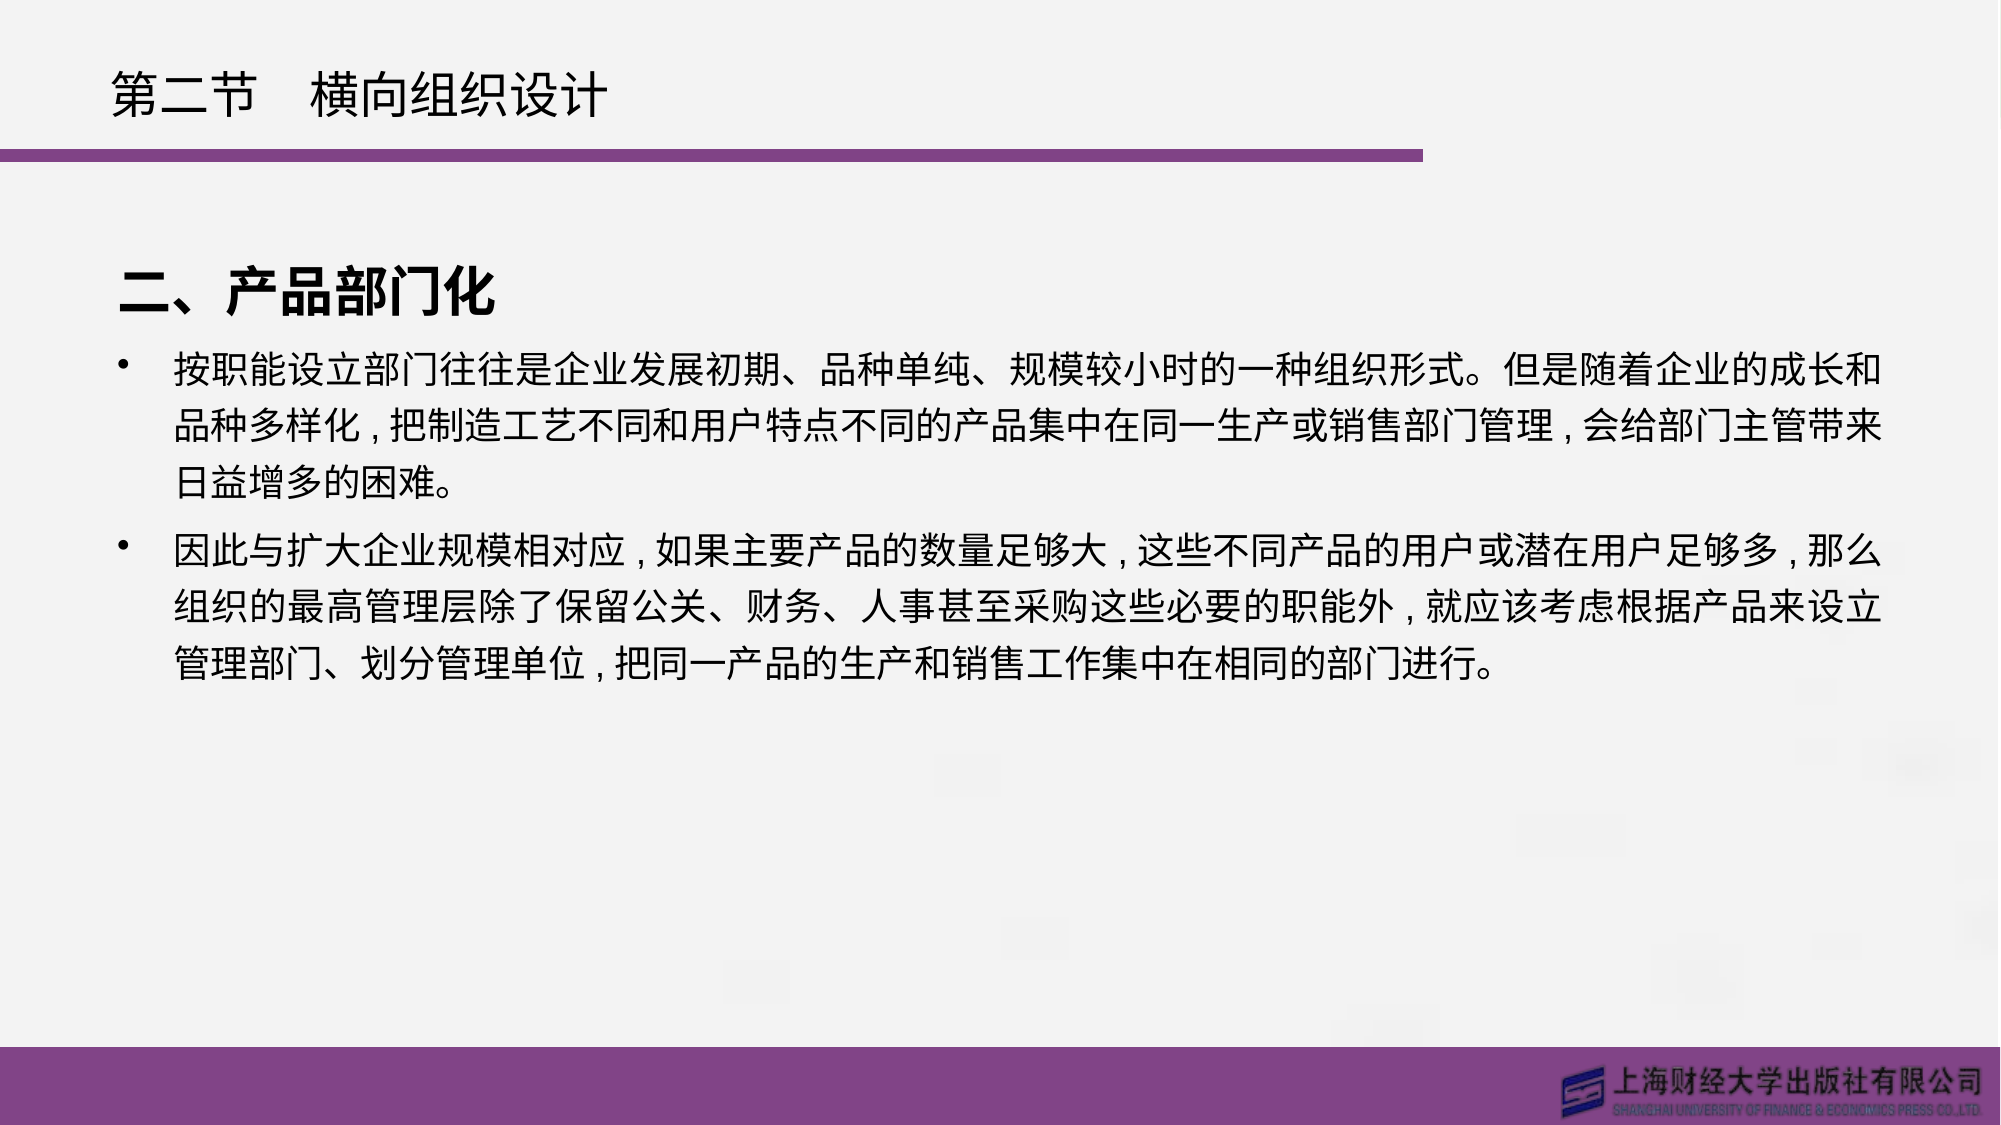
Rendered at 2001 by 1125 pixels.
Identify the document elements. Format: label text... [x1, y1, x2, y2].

picture [0, 0, 2001, 1125]
title 第二节 横向组织设计 [94, 42, 1451, 146]
list 二、产品部门化 按职能设立部门往往是企业发展初期、品种单纯、规模较小时的一种组织形式。但是随着企业的成长和品种多样化,把制造工艺不同和用户特点不同的产品集中在同一生产或销售部门管理,会给部门主管带来日益增多的困难。 因此与扩大企业规模相对应,如果主要产品的数量足够大,这些不同产品的用户或潜在用户足够多,那么组织的最高管理层除了保留公关、财务、人事甚至采购这些必要的职能外,就应该考虑根据产品来设立管理部门、划分管理单位,把同一产品的生产和销售工作集中在相同的部门进行。 [102, 233, 1898, 1032]
